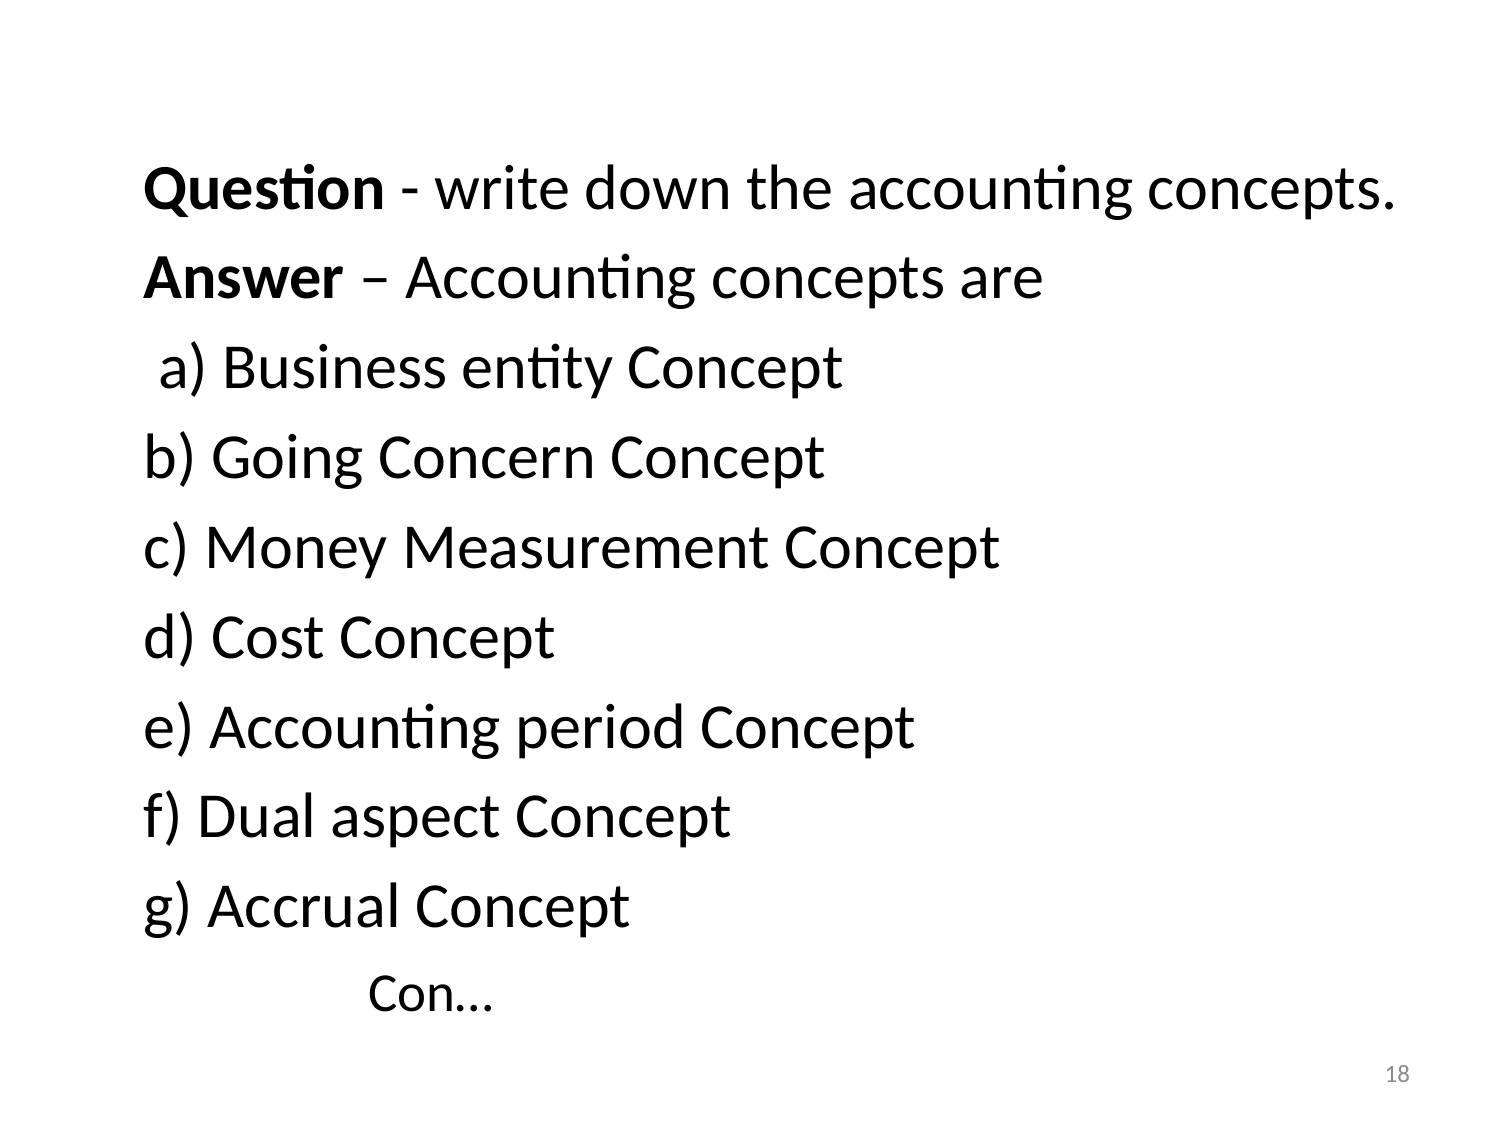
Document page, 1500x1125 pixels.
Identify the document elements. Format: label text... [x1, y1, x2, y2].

slide_number 18 [1074, 1042, 1425, 1103]
list Question - write down the accounting concepts. Answer – Accounting concepts are a) Business entity Concept b) Going Concern Concept c) Money Measurement Concept d) Cost Concept e) Accounting period Concept f) Dual aspect Concept g) Accrual Concept Con… [75, 137, 1425, 1088]
